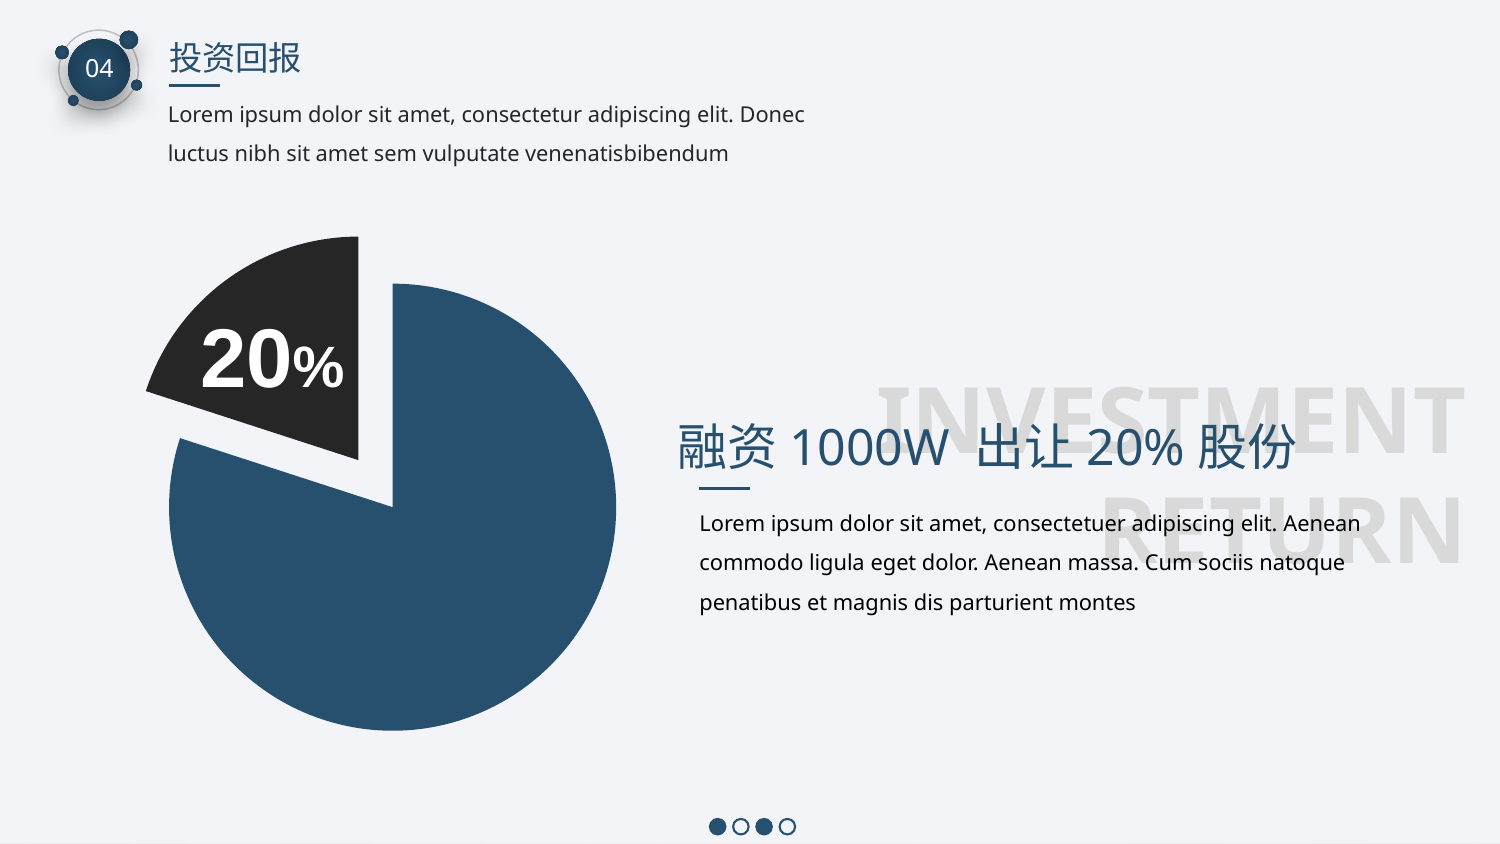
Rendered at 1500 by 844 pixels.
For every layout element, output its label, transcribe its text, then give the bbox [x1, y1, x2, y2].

text_box 04 [70, 45, 129, 91]
text_box Lorem ipsum dolor sit amet, consectetur adipiscing elit. Donec luctus nibh sit amet sem vulputate venenatisbibendum [153, 79, 825, 174]
text_box INVESTMENT RETURN [861, 354, 1482, 590]
text_box 融资1000W 出让20%股份 [771, 408, 1313, 483]
text_box Lorem ipsum dolor sit amet, consectetuer adipiscing elit. Aenean commodo ligula eget dolor. Aenean massa. Cum sociis natoque penatibus et magnis dis parturient montes [771, 489, 1409, 622]
text_box 投资回报 [154, 30, 318, 79]
chart [0, 220, 771, 747]
